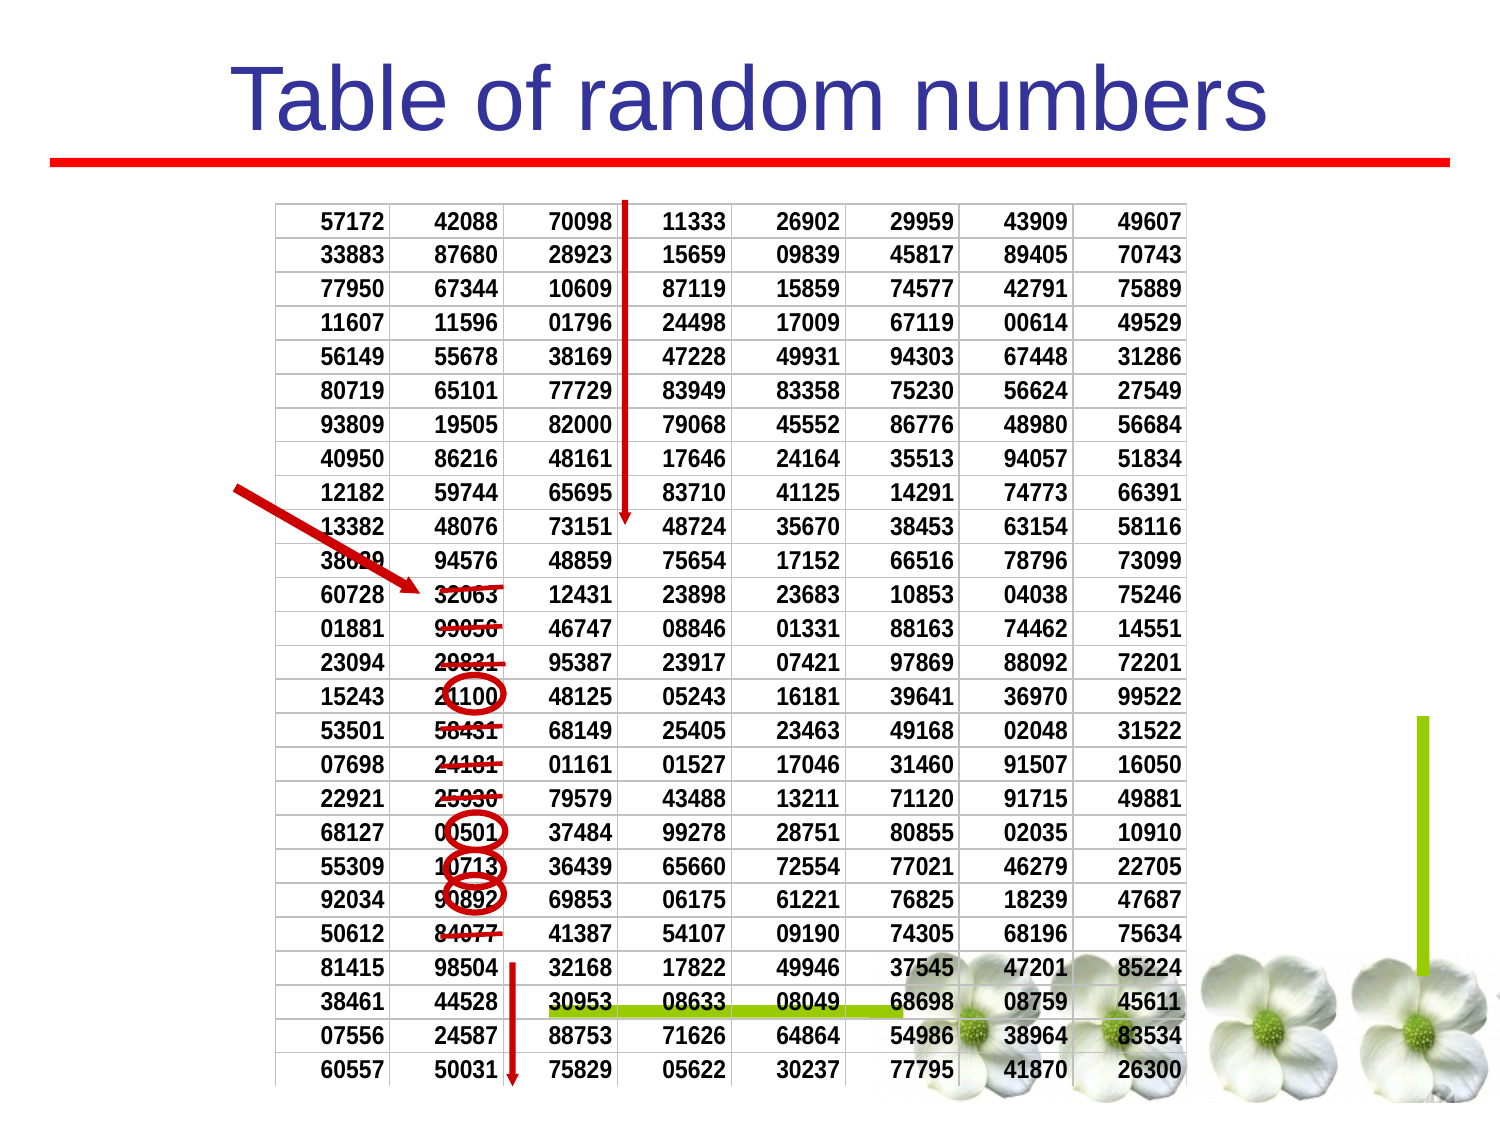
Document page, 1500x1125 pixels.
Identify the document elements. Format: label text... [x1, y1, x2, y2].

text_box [274, 203, 1188, 1088]
text_box Table of random numbers [111, 62, 1389, 125]
picture [878, 952, 1500, 1103]
